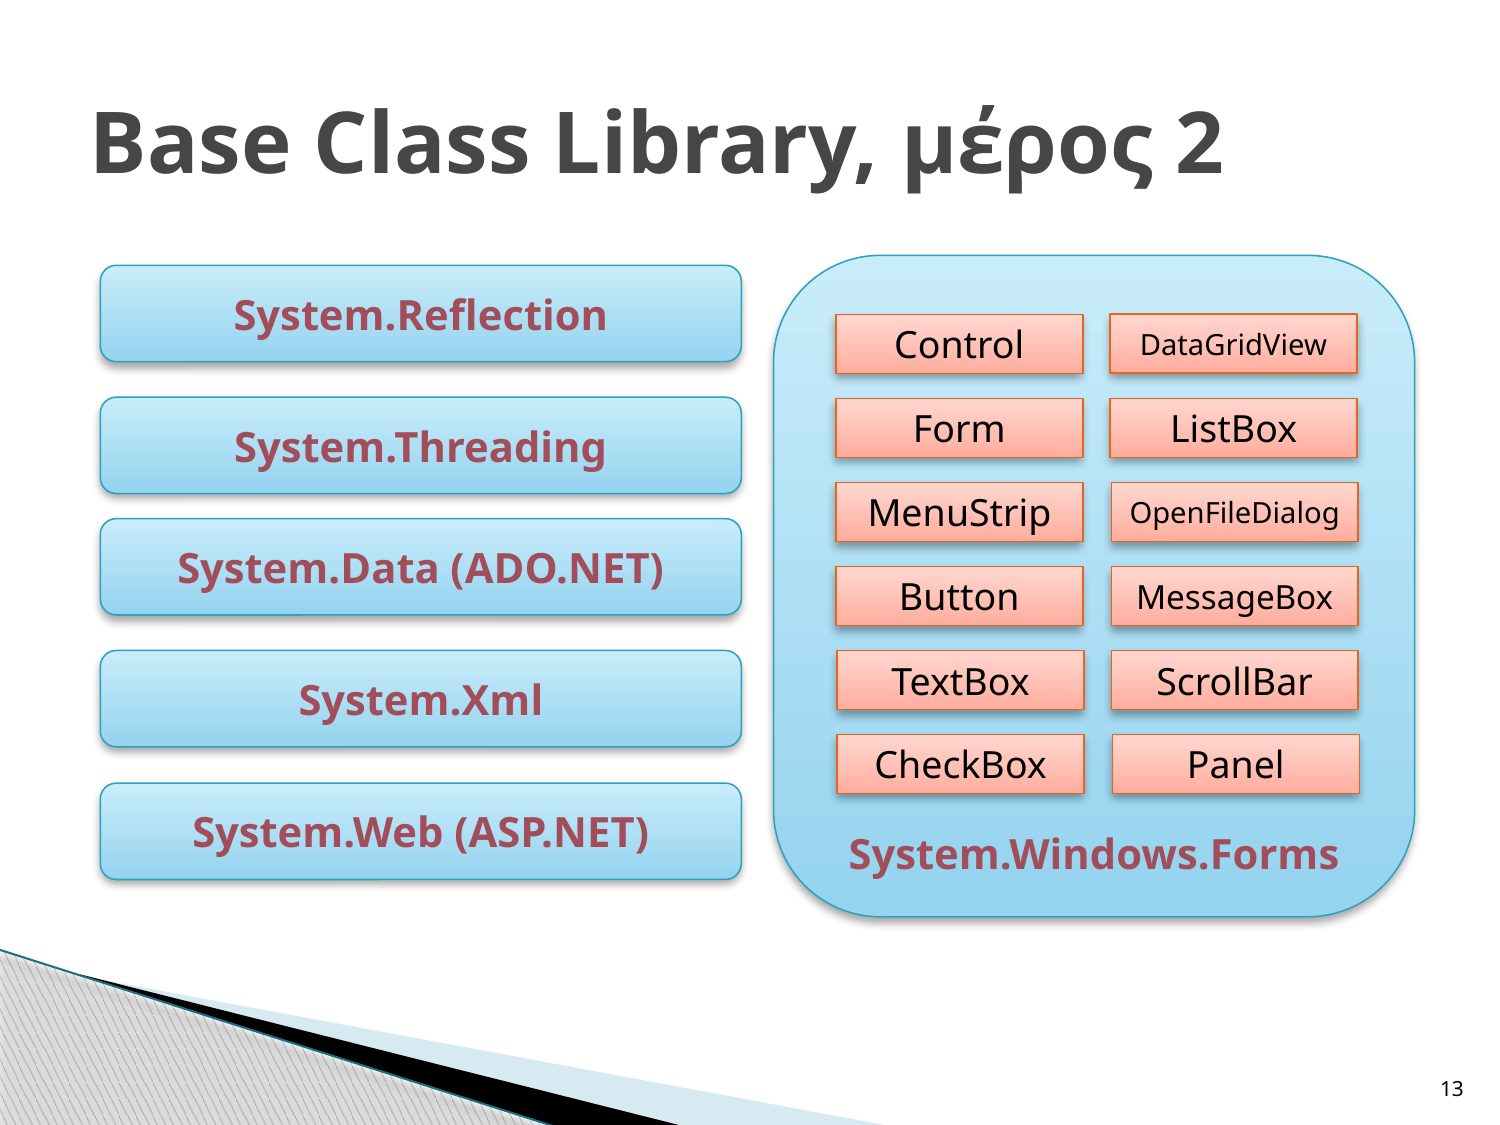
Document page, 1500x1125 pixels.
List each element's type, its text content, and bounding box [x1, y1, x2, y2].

text_box TextBox [836, 650, 1085, 710]
text_box ScrollBar [1111, 650, 1359, 710]
slide_number 13 [1418, 1051, 1479, 1112]
text_box System.Web (ASP.NET) [99, 782, 743, 881]
text_box Button [835, 566, 1084, 626]
text_box System.Data (ADO.NET) [99, 517, 743, 616]
text_box MessageBox [1111, 566, 1359, 626]
text_box OpenFileDialog [1111, 482, 1359, 542]
text_box System.Reflection [99, 264, 743, 363]
text_box System.Threading [99, 396, 743, 495]
text_box DataGridView [1109, 313, 1358, 374]
text_box Form [835, 398, 1084, 458]
text_box System.Windows.Forms [772, 254, 1416, 918]
text_box Control [835, 314, 1084, 374]
text_box Panel [1112, 734, 1360, 794]
text_box CheckBox [836, 734, 1085, 794]
text_box MenuStrip [835, 482, 1084, 542]
title Base Class Library, μέρος 2 [75, 45, 1425, 233]
text_box System.Xml [99, 649, 743, 748]
text_box ListBox [1109, 398, 1358, 458]
